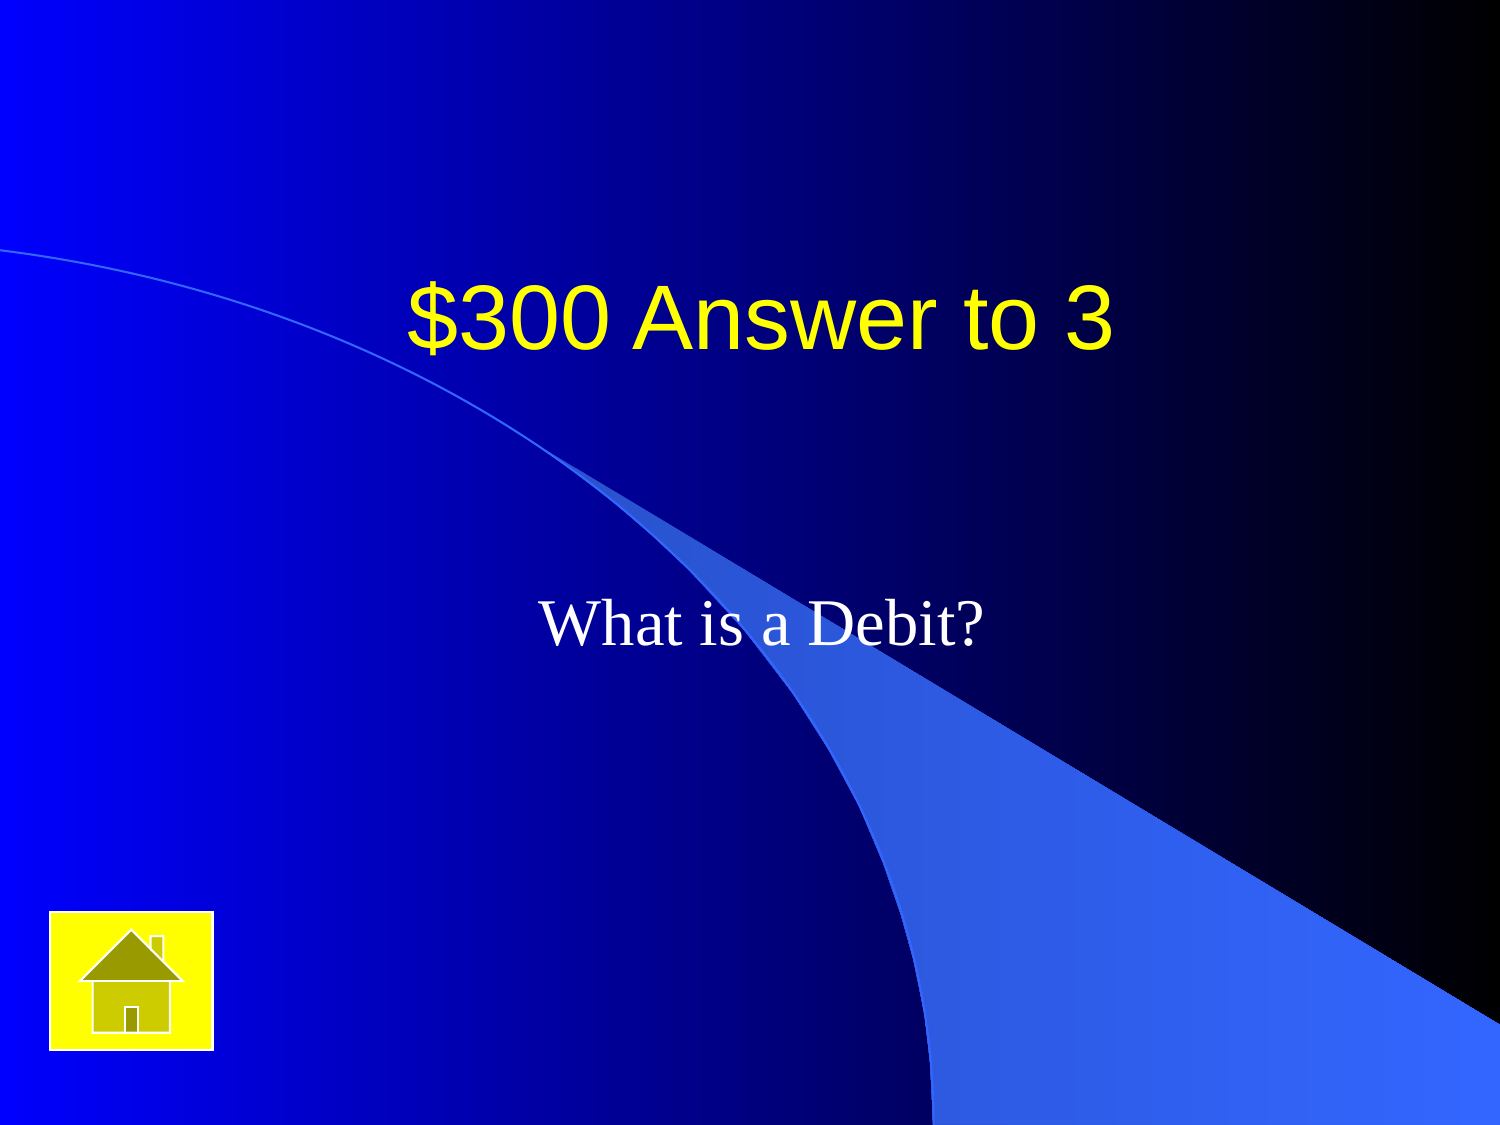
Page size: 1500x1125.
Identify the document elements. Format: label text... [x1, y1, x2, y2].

subtitle What is a Debit? [237, 474, 1288, 763]
title $300 Answer to 3 [124, 187, 1401, 376]
